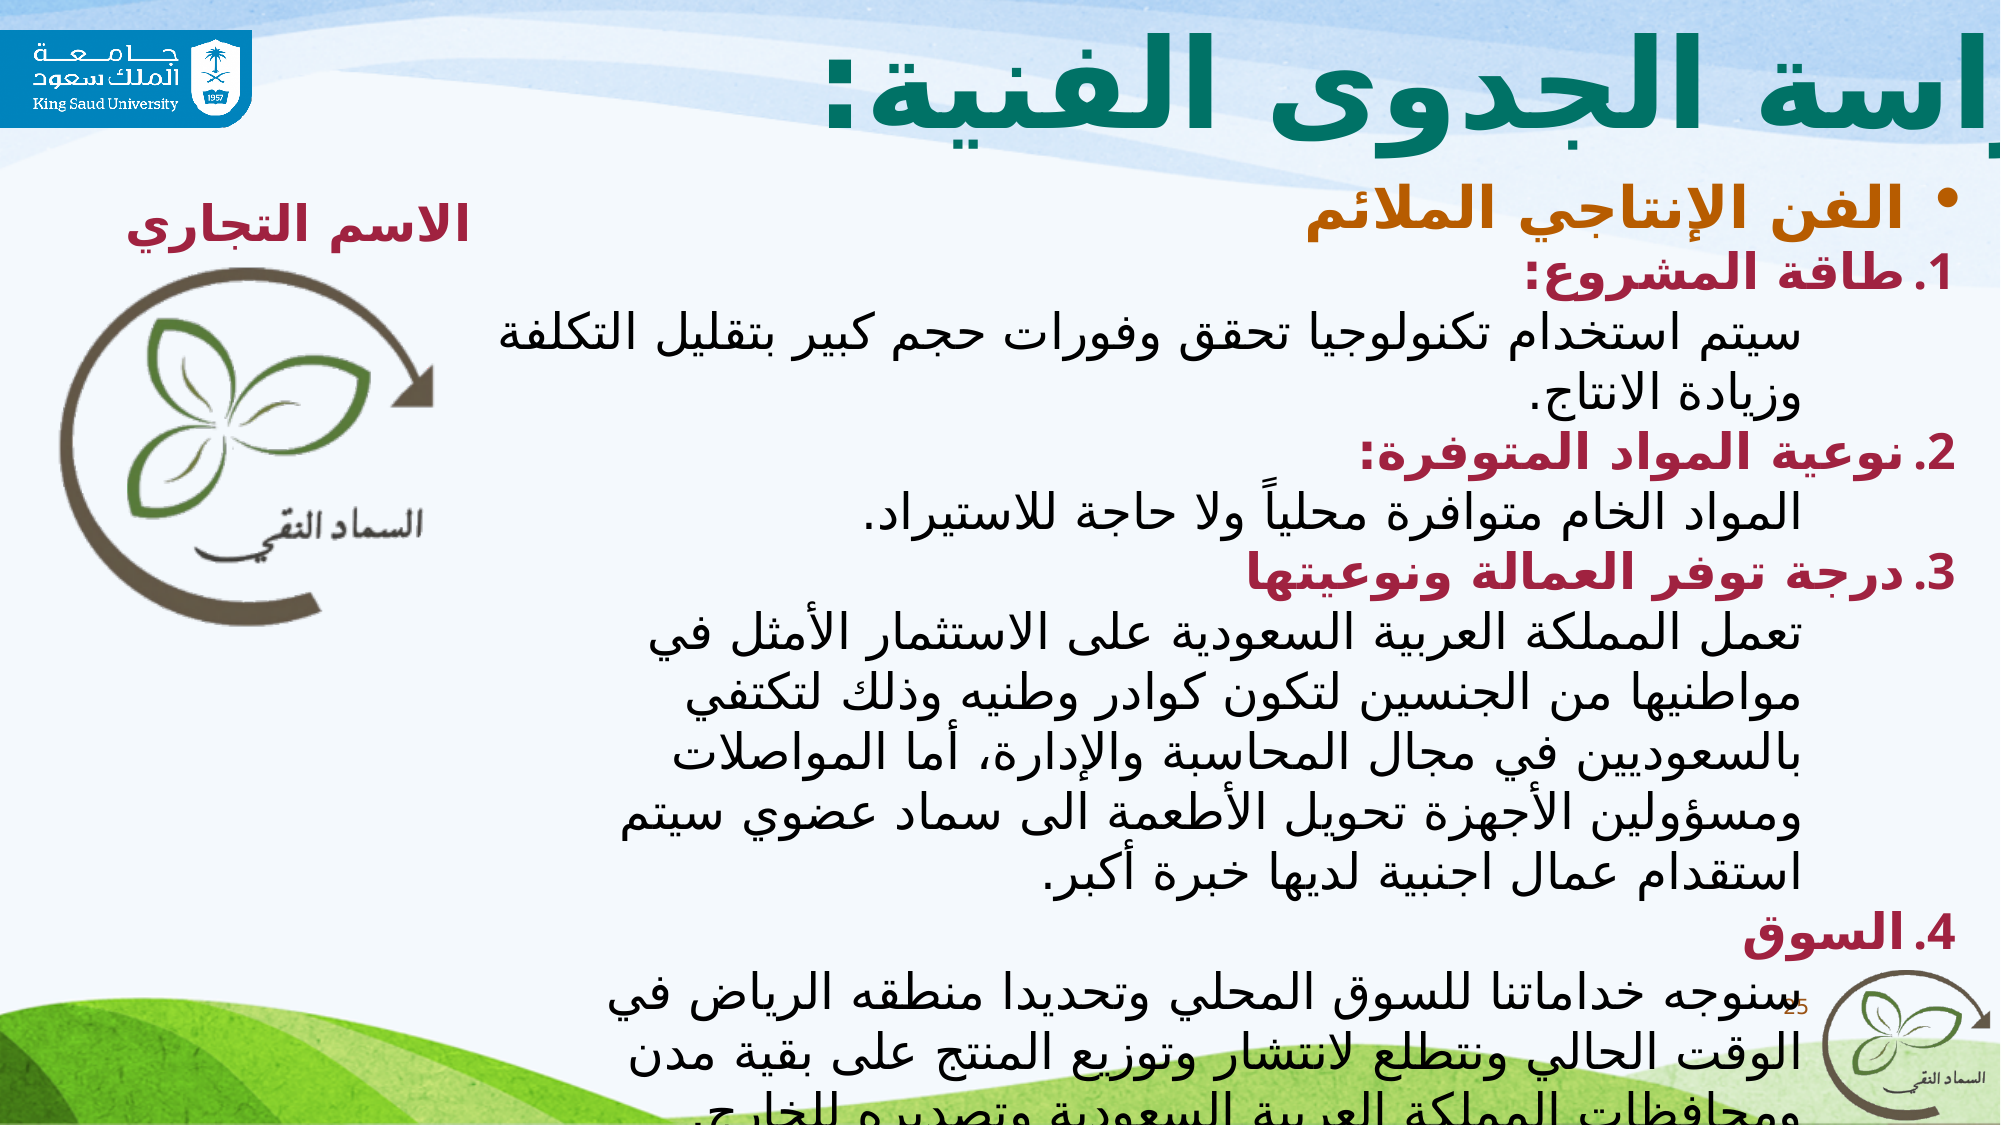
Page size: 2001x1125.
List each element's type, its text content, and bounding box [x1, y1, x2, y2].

picture [0, 0, 2001, 1125]
text_box الاسم التجاري [110, 184, 486, 260]
text_box ثالثا دراسة الجدوى الفنية: [800, 0, 2000, 161]
text_box الفن الإنتاجي الملائم طاقة المشروع: سيتم استخدام تكنولوجيا تحقق وفورات حجم كبير بتقليل التكلفة وزيادة الانتاج. نوعية المواد المتوفرة: المواد الخام متوافرة محلياً ولا حاجة للاستيراد. درجة توفر العمالة ونوعيتها تعمل المملكة العربية السعودية على الاستثمار الأمثل في مواطنيها من الجنسين لتكون كوادر وطنيه وذلك لتكتفي بالسعوديين في مجال المحاسبة والإدارة، أما المواصلات ومسؤولين الأجهزة تحويل الأطعمة الى سماد عضوي سيتم استقدام عمال اجنبية لديها خبرة أكبر. السوق سنوجه خداماتنا للسوق المحلي وتحديدا منطقه الرياض في الوقت الحالي ونتطلع لانتشار وتوزيع المنتج على بقية مدن ومحافظات المملكة العربية السعودية وتصديره للخارج. [476, 162, 1977, 1125]
picture [192, 41, 239, 115]
picture [55, 75, 60, 86]
